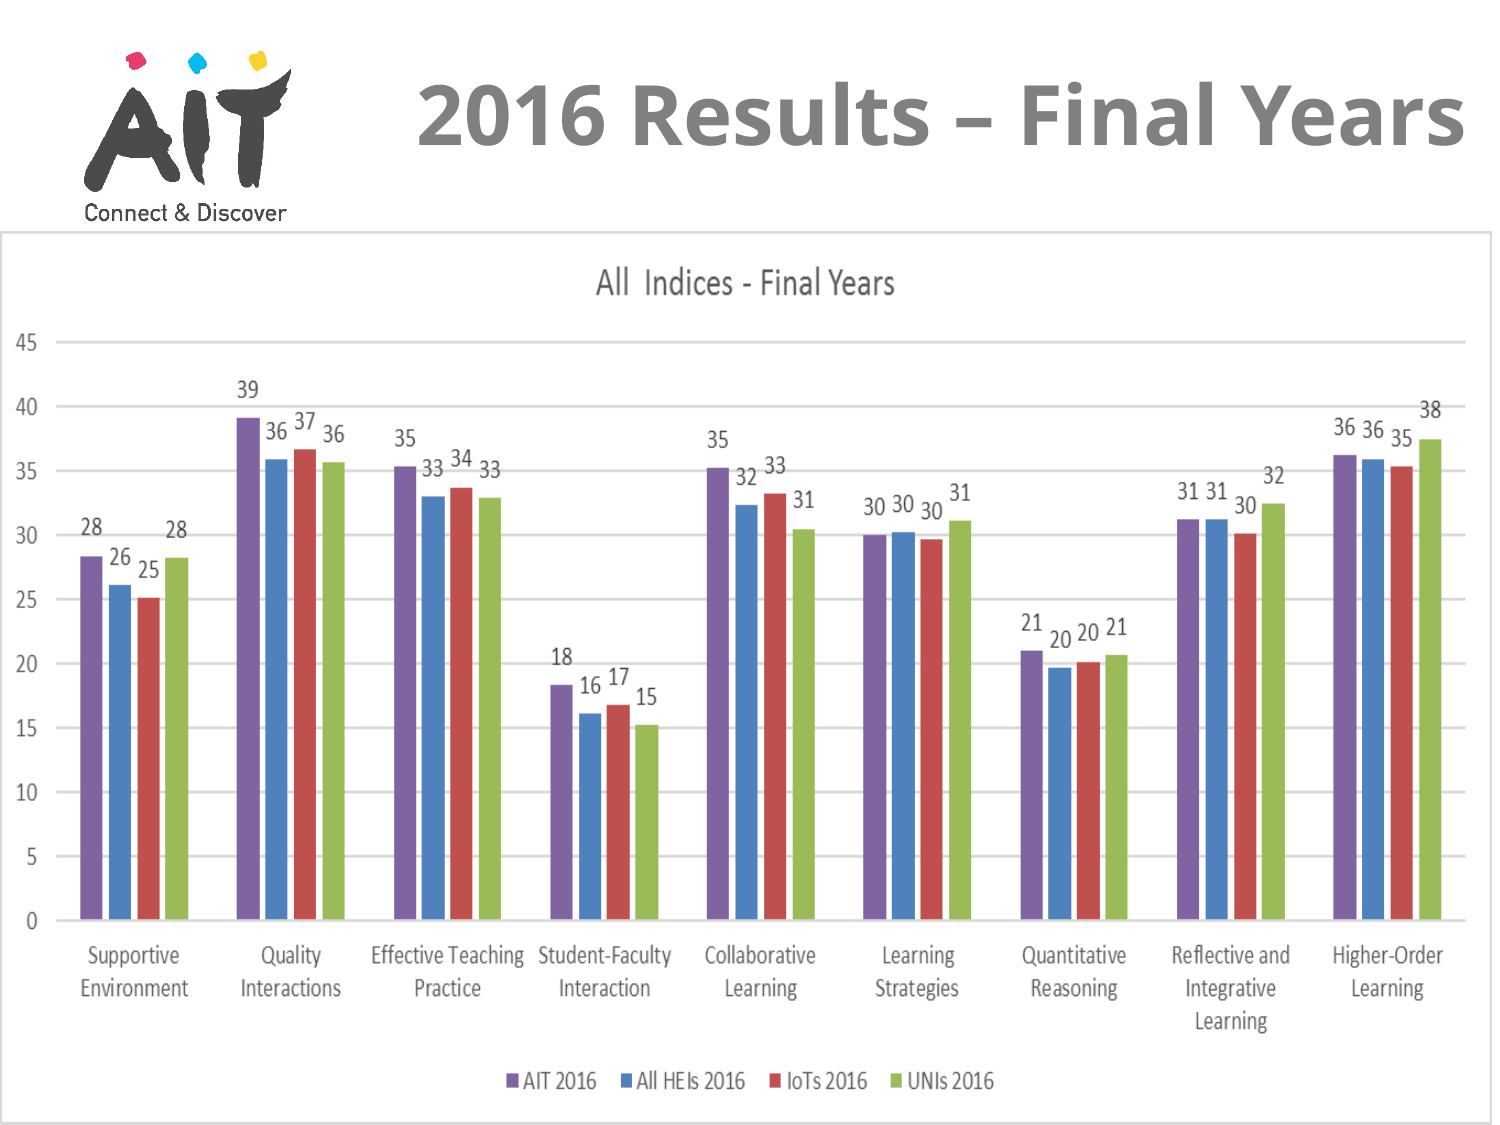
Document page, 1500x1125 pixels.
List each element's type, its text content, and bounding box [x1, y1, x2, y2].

picture [0, 46, 1492, 1125]
text_box 2016 Results – Final Years [324, 54, 1483, 170]
